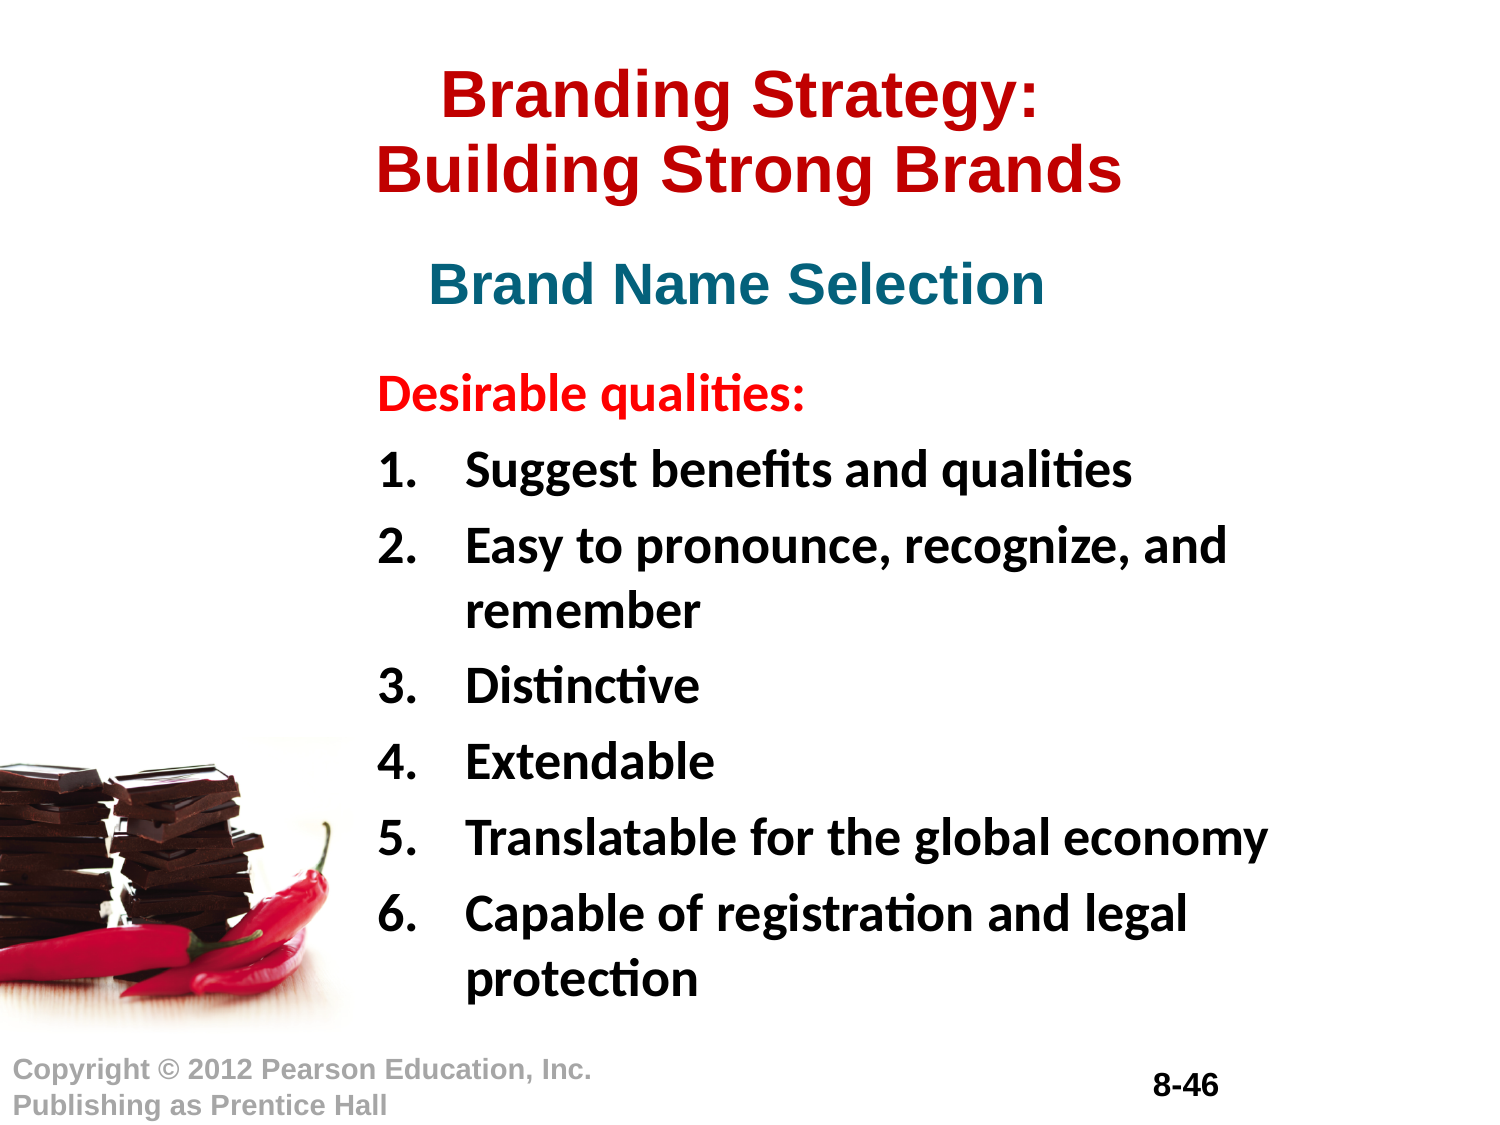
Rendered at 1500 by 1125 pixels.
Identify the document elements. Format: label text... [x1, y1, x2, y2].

list Desirable qualities: Suggest benefits and qualities Easy to pronounce, recognize, and remember Distinctive Extendable Translatable for the global economy Capable of registration and legal protection [362, 349, 1388, 1026]
title Branding Strategy: Building Strong Brands [0, 37, 1500, 226]
picture [0, 737, 361, 1038]
list Brand Name Selection [149, 237, 1326, 326]
